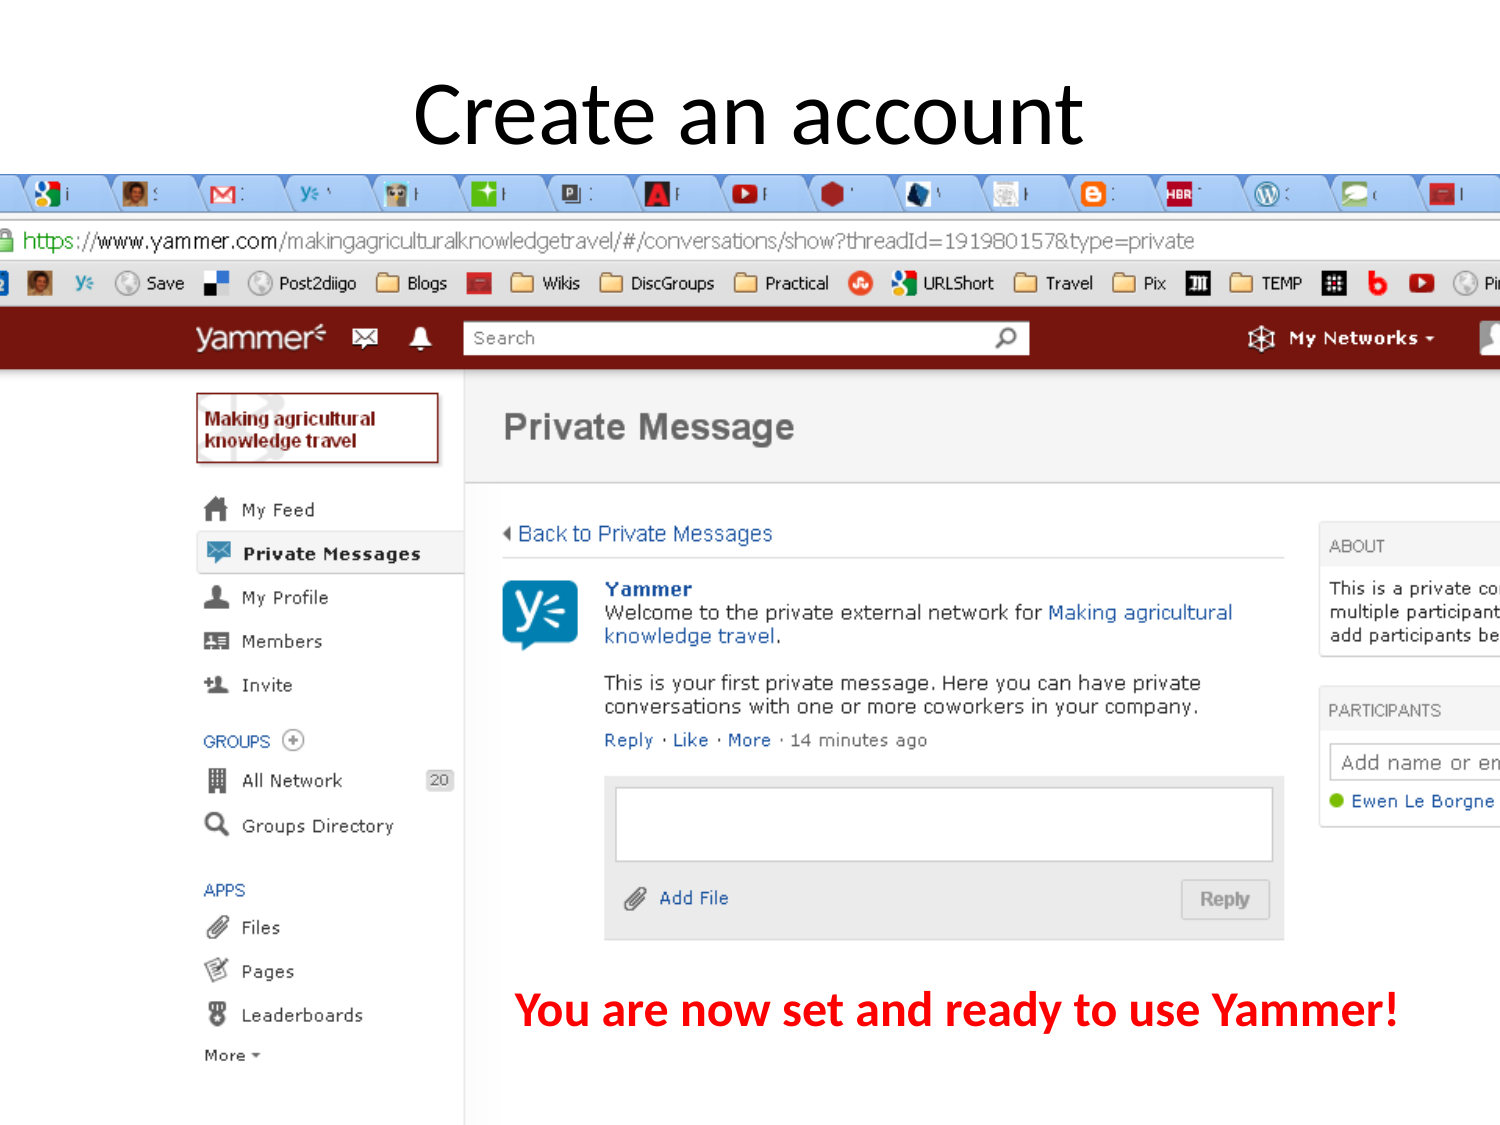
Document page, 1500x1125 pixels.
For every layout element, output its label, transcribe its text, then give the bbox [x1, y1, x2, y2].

text_box Create an account [74, 45, 1425, 173]
picture [0, 174, 1500, 1125]
